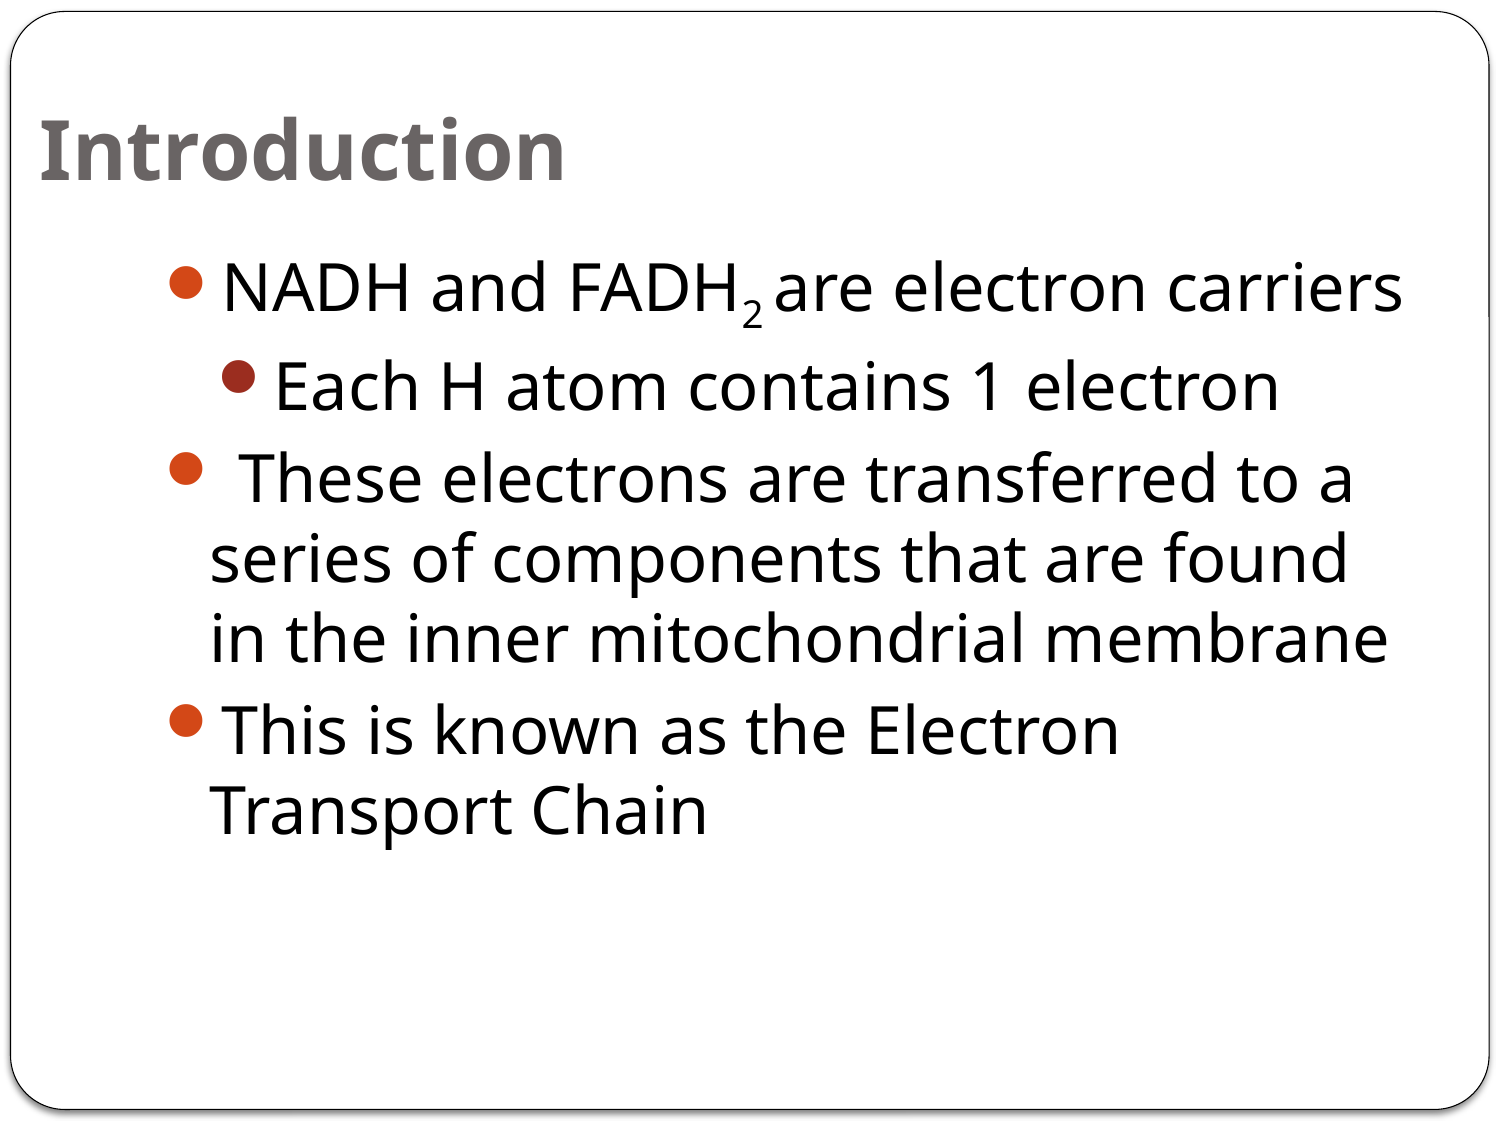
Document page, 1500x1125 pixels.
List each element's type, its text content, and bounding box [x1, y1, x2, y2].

title Introduction [24, 24, 1375, 213]
list NADH and FADH2 are electron carriers Each H atom contains 1 electron These electrons are transferred to a series of components that are found in the inner mitochondrial membrane This is known as the Electron Transport Chain [150, 237, 1425, 988]
